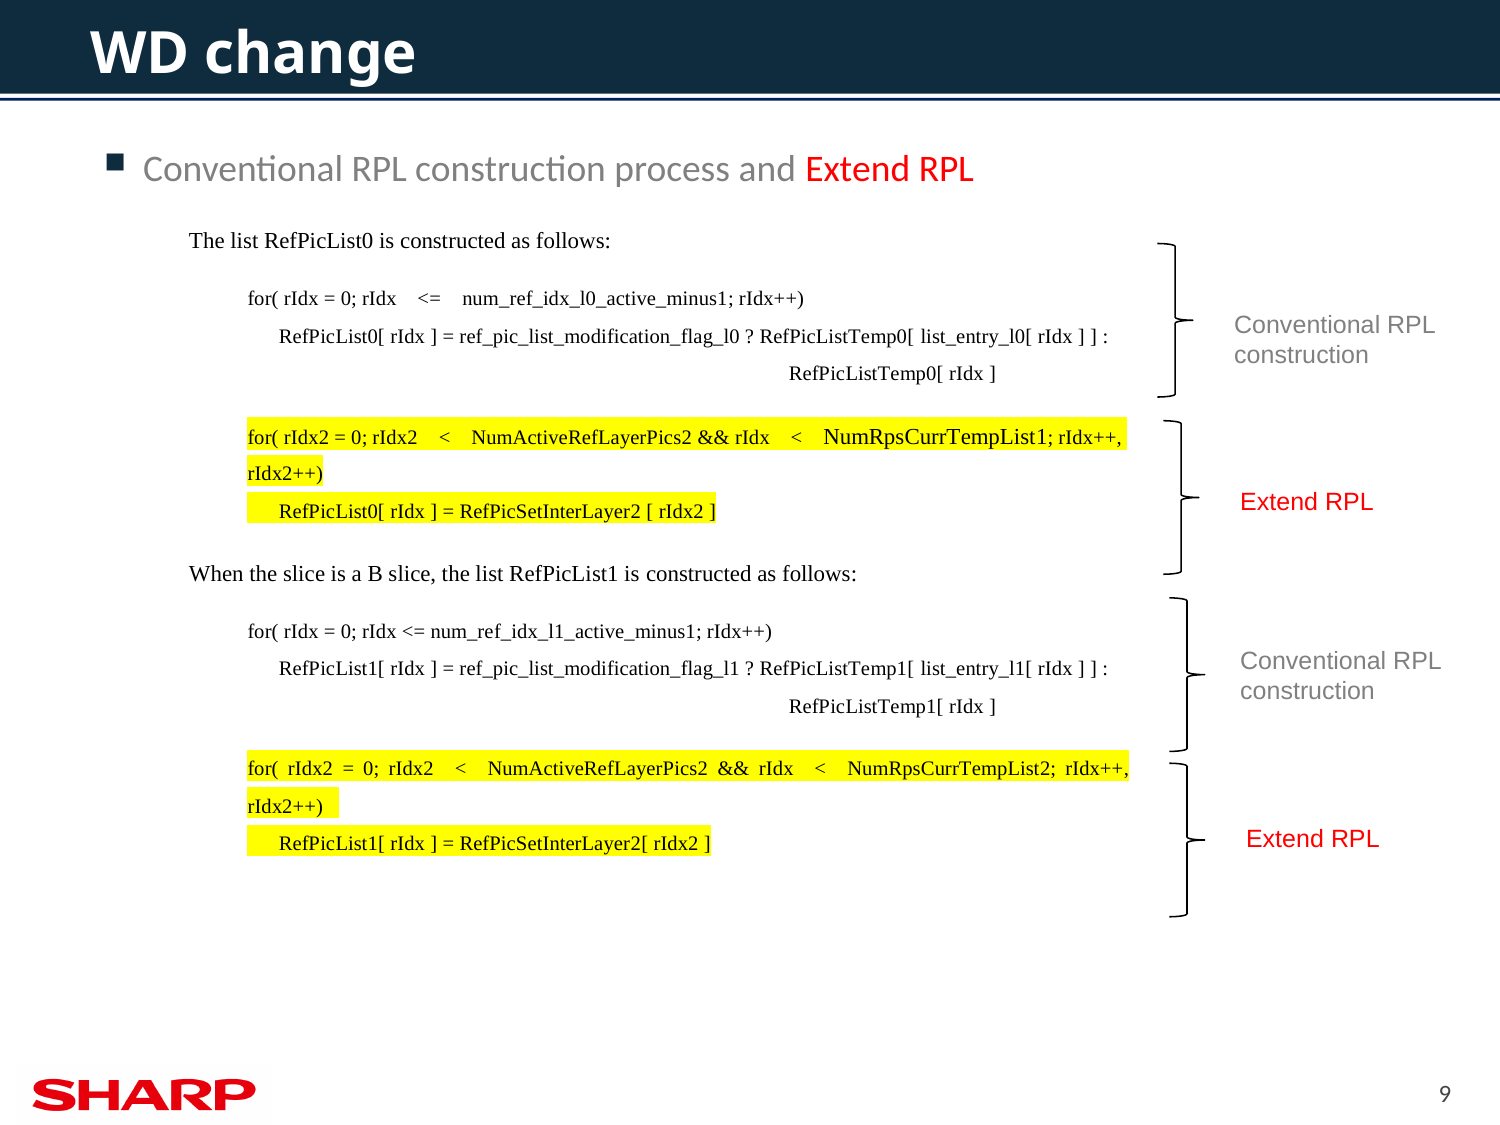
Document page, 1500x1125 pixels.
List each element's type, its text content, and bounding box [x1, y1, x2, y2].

slide_number 9 [1345, 1062, 1467, 1108]
text_box [1157, 242, 1194, 398]
title WD change [74, 15, 1426, 85]
text_box [1169, 762, 1206, 918]
picture [17, 1064, 271, 1125]
picture [188, 207, 1130, 863]
text_box Conventional RPL construction [1228, 302, 1453, 375]
text_box Extend RPL [1234, 479, 1394, 522]
text_box Extend RPL [1240, 816, 1400, 859]
list Conventional RPL construction process and Extend RPL [74, 128, 1426, 1051]
text_box [1169, 597, 1206, 753]
text_box Conventional RPL construction [1234, 639, 1459, 711]
text_box [1163, 419, 1200, 576]
